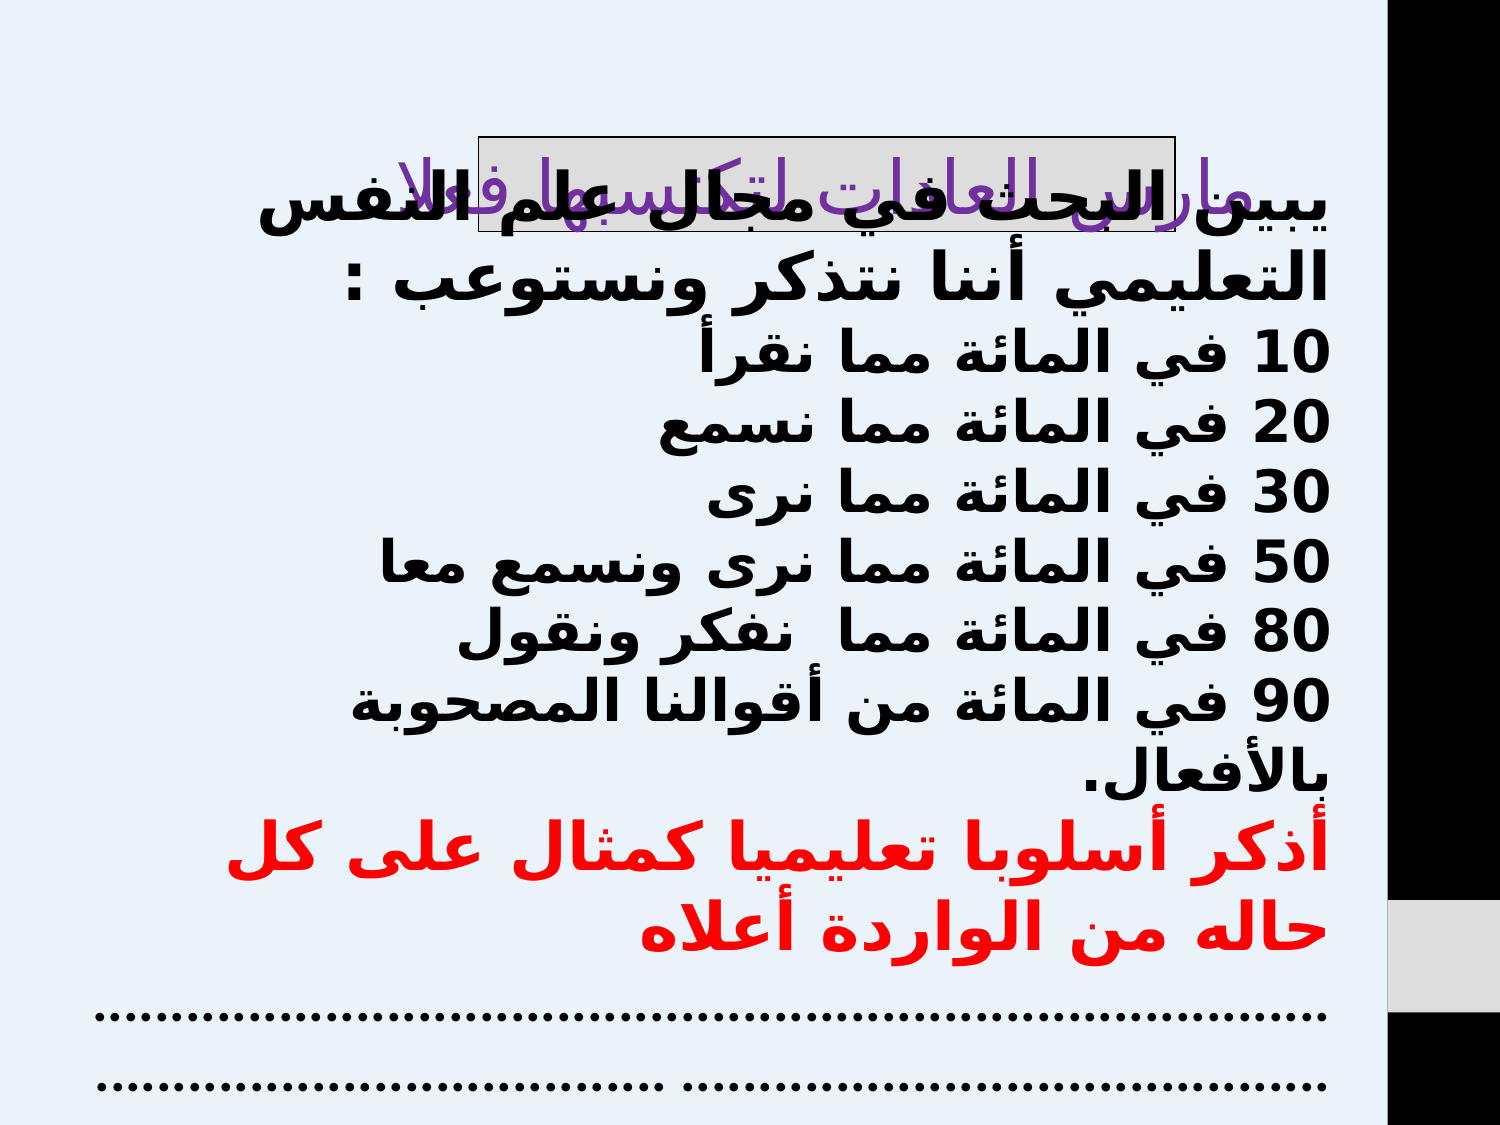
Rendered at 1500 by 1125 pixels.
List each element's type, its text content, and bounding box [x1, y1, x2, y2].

text_box يبين البحث في مجال علم النفس التعليمي أننا نتذكر ونستوعب : 10 في المائة مما نقرأ 20 في المائة مما نسمع 30 في المائة مما نرى 50 في المائة مما نرى ونسمع معا 80 في المائة مما نفكر ونقول 90 في المائة من أقوالنا المصحوبة بالأفعال. أذكر أسلوبا تعليميا كمثال على كل حاله من الواردة أعلاه ..................................................................................................................... ................................................................................................. [64, 146, 1347, 1125]
text_box مارس العادات لتكتسبها فعلا [478, 137, 1176, 146]
